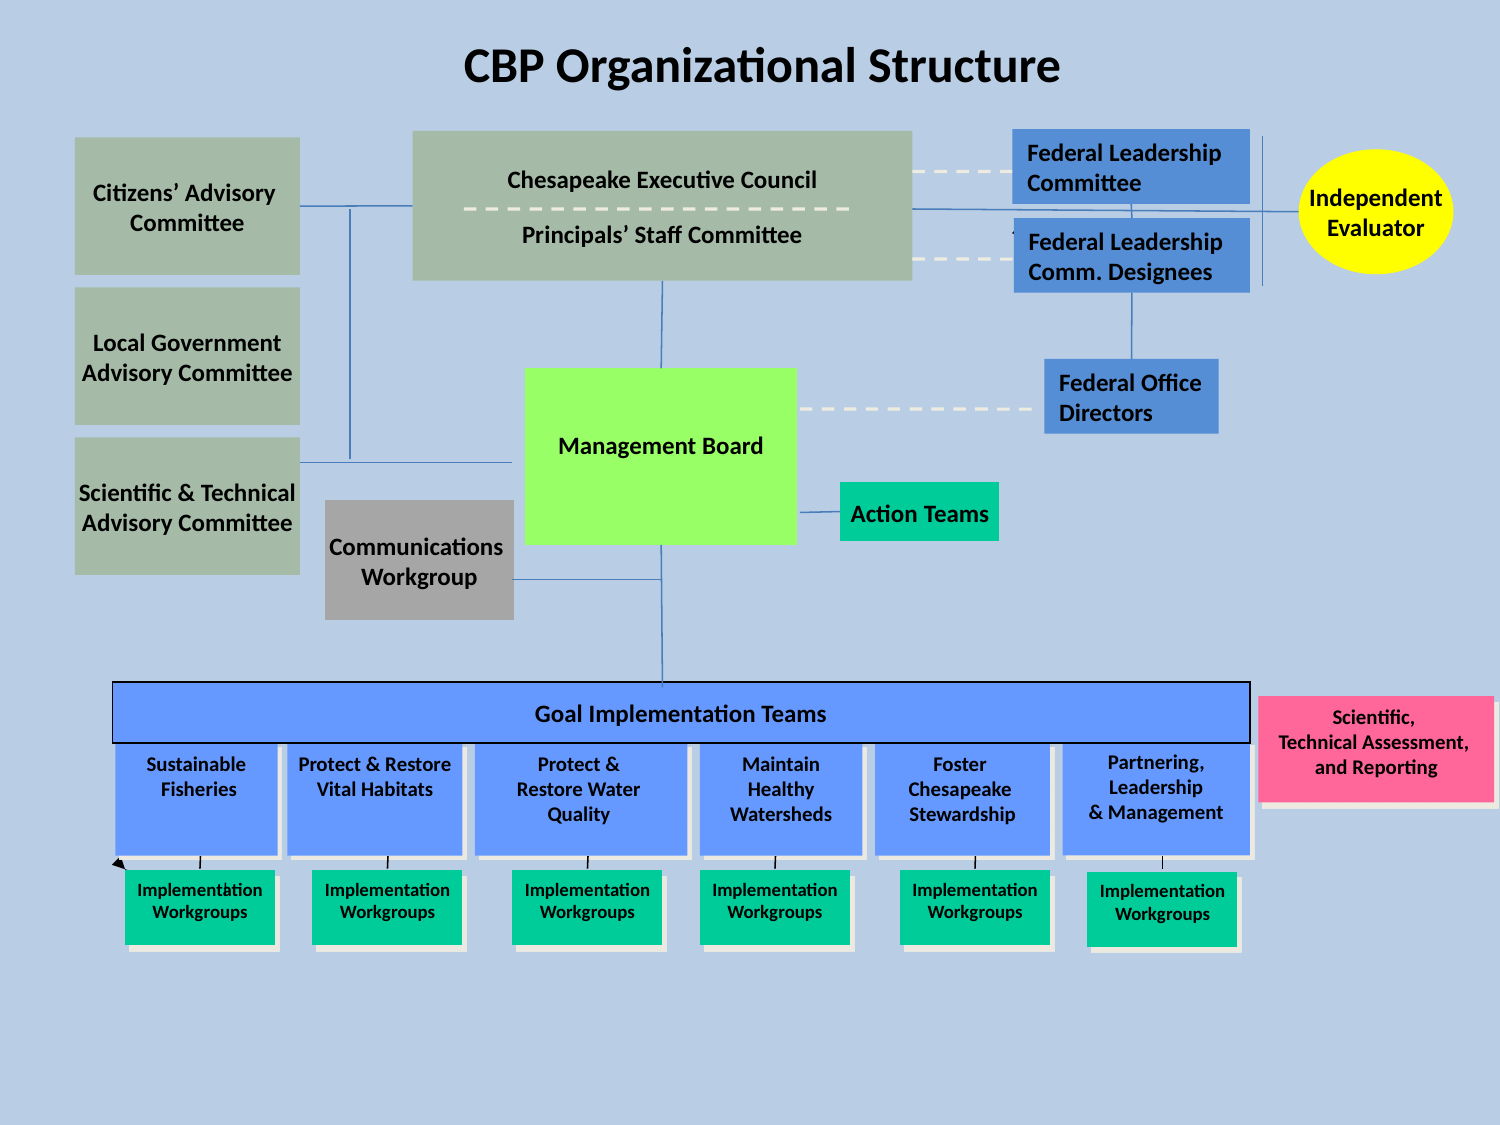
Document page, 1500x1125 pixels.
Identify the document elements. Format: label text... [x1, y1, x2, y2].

text_box Scientific & Technical Advisory Committee [74, 437, 300, 575]
text_box Implementation Workgroups [124, 870, 275, 946]
text_box Communications Workgroup [324, 500, 515, 621]
text_box Foster Chesapeake Stewardship [875, 744, 1050, 856]
text_box Federal Leadership Comm. Designees [1013, 220, 1250, 293]
text_box Implementation Workgroups [1087, 871, 1238, 947]
text_box Maintain Healthy Watersheds [699, 744, 863, 856]
text_box Chesapeake Executive Council Principals’ Staff Committee [412, 130, 913, 281]
text_box Federal Office Directors [1044, 358, 1219, 434]
text_box CBP Organizational Structure [150, 24, 1375, 100]
text_box Citizens’ Advisory Committee [74, 137, 300, 275]
text_box Implementation Workgroups [699, 870, 850, 946]
text_box Implementation Workgroups [512, 870, 663, 946]
text_box Implementation Workgroups [899, 870, 1050, 946]
text_box Management Board [525, 368, 798, 545]
text_box Partnering, Leadership & Management [1062, 744, 1250, 856]
text_box Federal Leadership Committee [1012, 129, 1250, 204]
text_box Implementation Workgroups [312, 870, 463, 946]
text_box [912, 208, 1299, 212]
text_box Sustainable Fisheries [115, 744, 278, 856]
text_box Protect & Restore Water Quality [474, 744, 688, 856]
text_box Independent Evaluator [1298, 149, 1454, 275]
text_box Scientific, Technical Assessment, and Reporting [1258, 696, 1495, 803]
text_box [111, 857, 128, 870]
text_box Local Government Advisory Committee [74, 287, 300, 425]
text_box Goal Implementation Teams [112, 682, 1250, 744]
text_box Action Teams [840, 482, 1000, 541]
text_box Protect & Restore Vital Habitats [287, 744, 463, 856]
